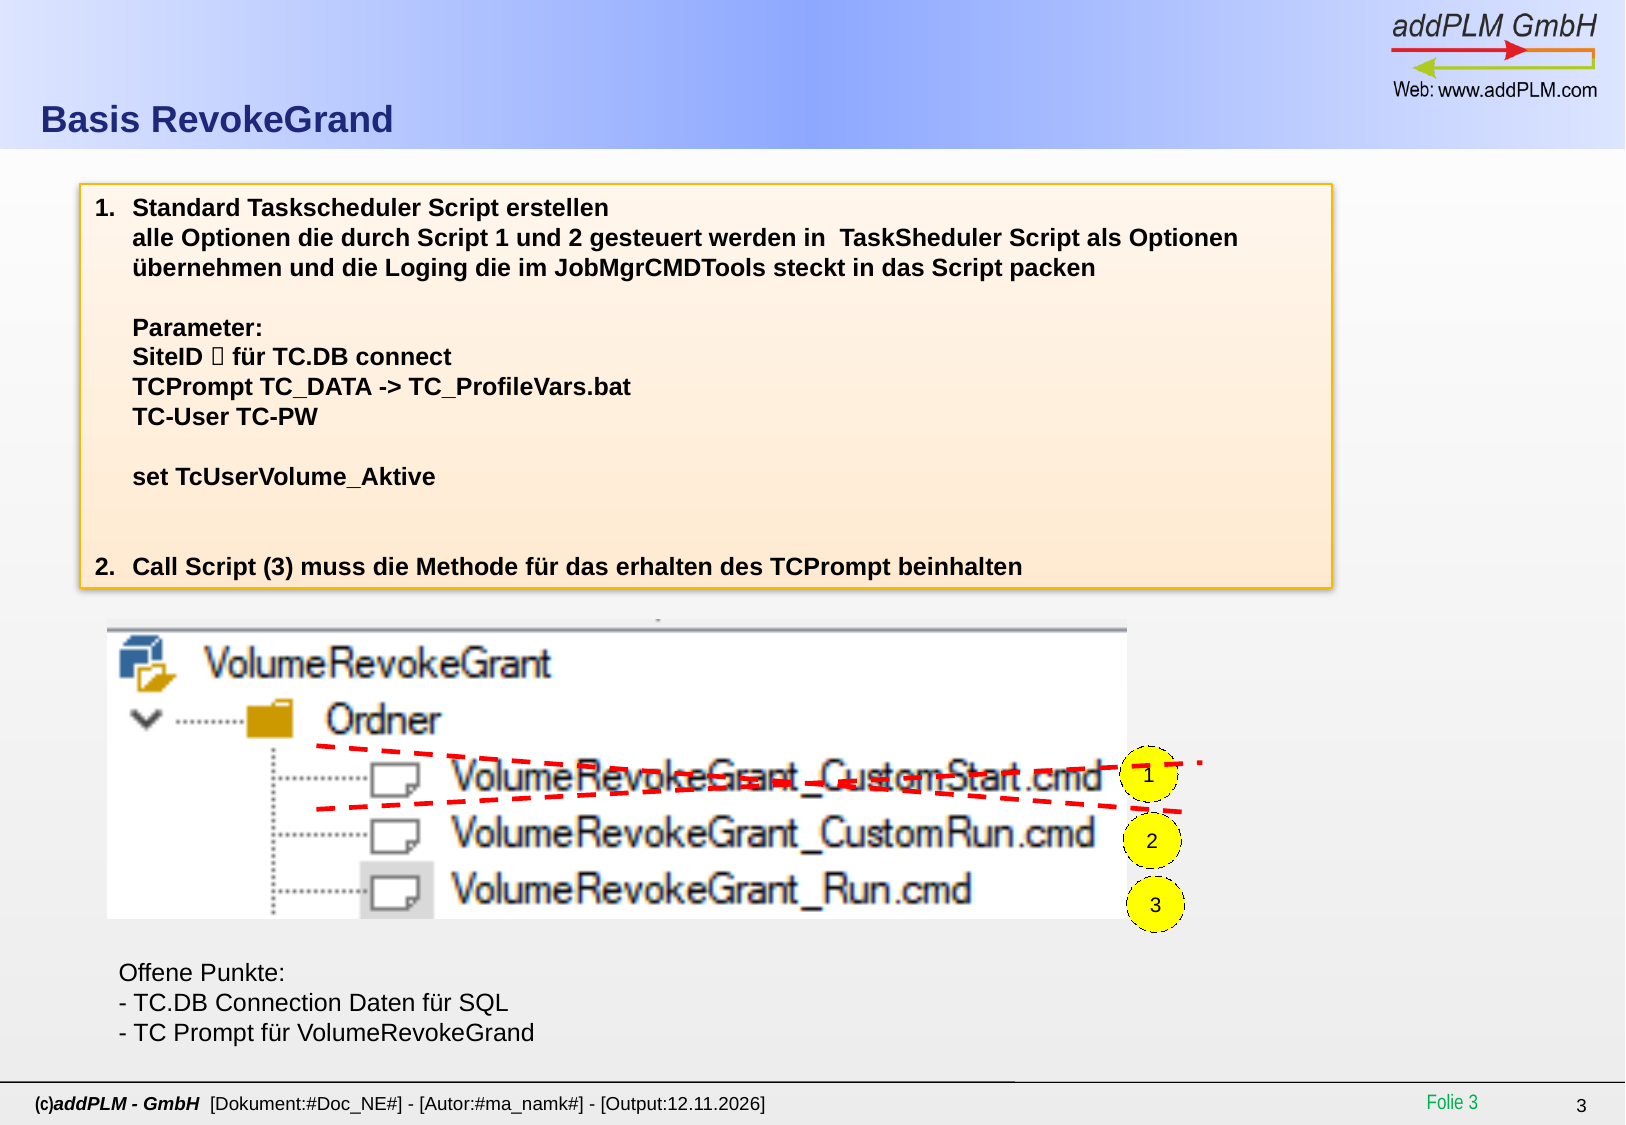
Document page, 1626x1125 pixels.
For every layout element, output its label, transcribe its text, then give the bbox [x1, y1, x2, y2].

text_box 3 [1131, 876, 1185, 933]
slide_number Folie 3 [1283, 1081, 1622, 1125]
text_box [316, 762, 1203, 810]
text_box 2 [1132, 821, 1182, 869]
picture [107, 618, 1127, 919]
text_box Standard Taskscheduler Script erstellen alle Optionen die durch Script 1 und 2 gesteuert werden in TaskSheduler Script als Optionen übernehmen und die Loging die im JobMgrCMDTools steckt in das Script packen Parameter: SiteID  für TC.DB connect TCPrompt TC_DATA -> TC_ProfileVars.bat TC-User TC-PW set TcUserVolume_Aktive Call Script (3) muss die Methode für das erhalten des TCPrompt beinhalten [79, 183, 1333, 589]
text_box Offene Punkte: - TC.DB Connection Daten für SQL - TC Prompt für VolumeRevokeGrand [103, 949, 967, 1054]
picture [1391, 13, 1597, 97]
title Basis RevokeGrand [40, 67, 1582, 131]
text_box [316, 745, 1186, 761]
